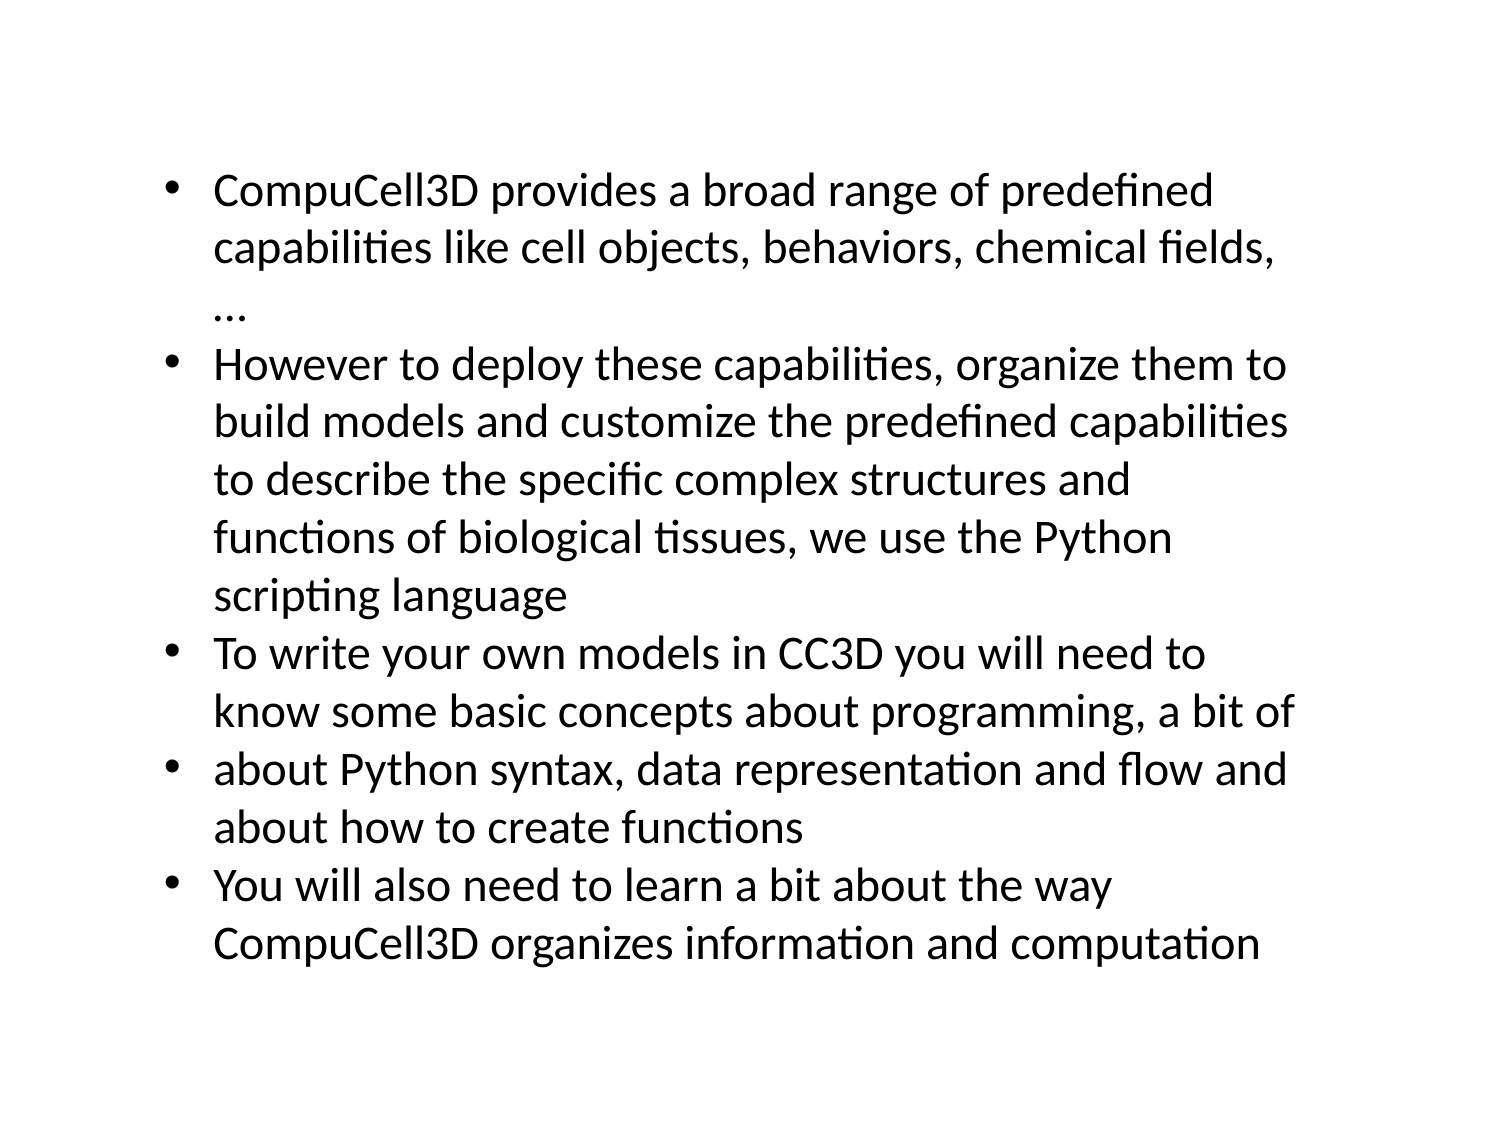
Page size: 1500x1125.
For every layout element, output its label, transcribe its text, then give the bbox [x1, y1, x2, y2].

text_box CompuCell3D provides a broad range of predefined capabilities like cell objects, behaviors, chemical fields,… However to deploy these capabilities, organize them to build models and customize the predefined capabilities to describe the specific complex structures and functions of biological tissues, we use the Python scripting language To write your own models in CC3D you will need to know some basic concepts about programming, a bit of about Python syntax, data representation and flow and about how to create functions You will also need to learn a bit about the way CompuCell3D organizes information and computation [159, 153, 1313, 974]
